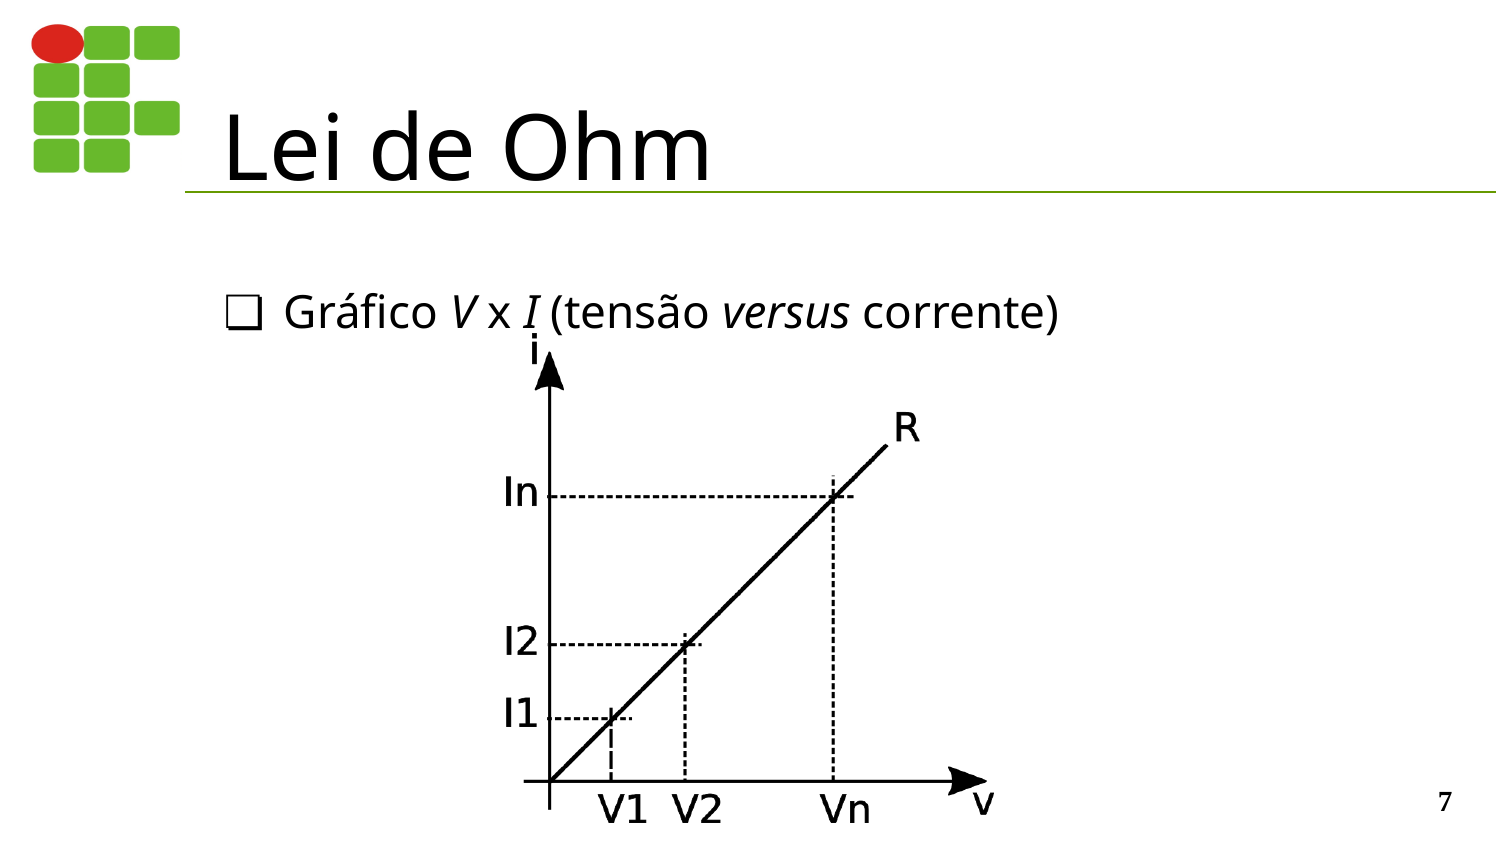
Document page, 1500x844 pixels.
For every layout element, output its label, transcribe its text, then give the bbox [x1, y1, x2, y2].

list Gráfico V x I (tensão versus corrente) [193, 248, 1469, 344]
title Lei de Ohm [206, 26, 1468, 207]
picture [29, 23, 182, 174]
picture [506, 333, 994, 823]
text_box ‹#› [1155, 768, 1468, 825]
